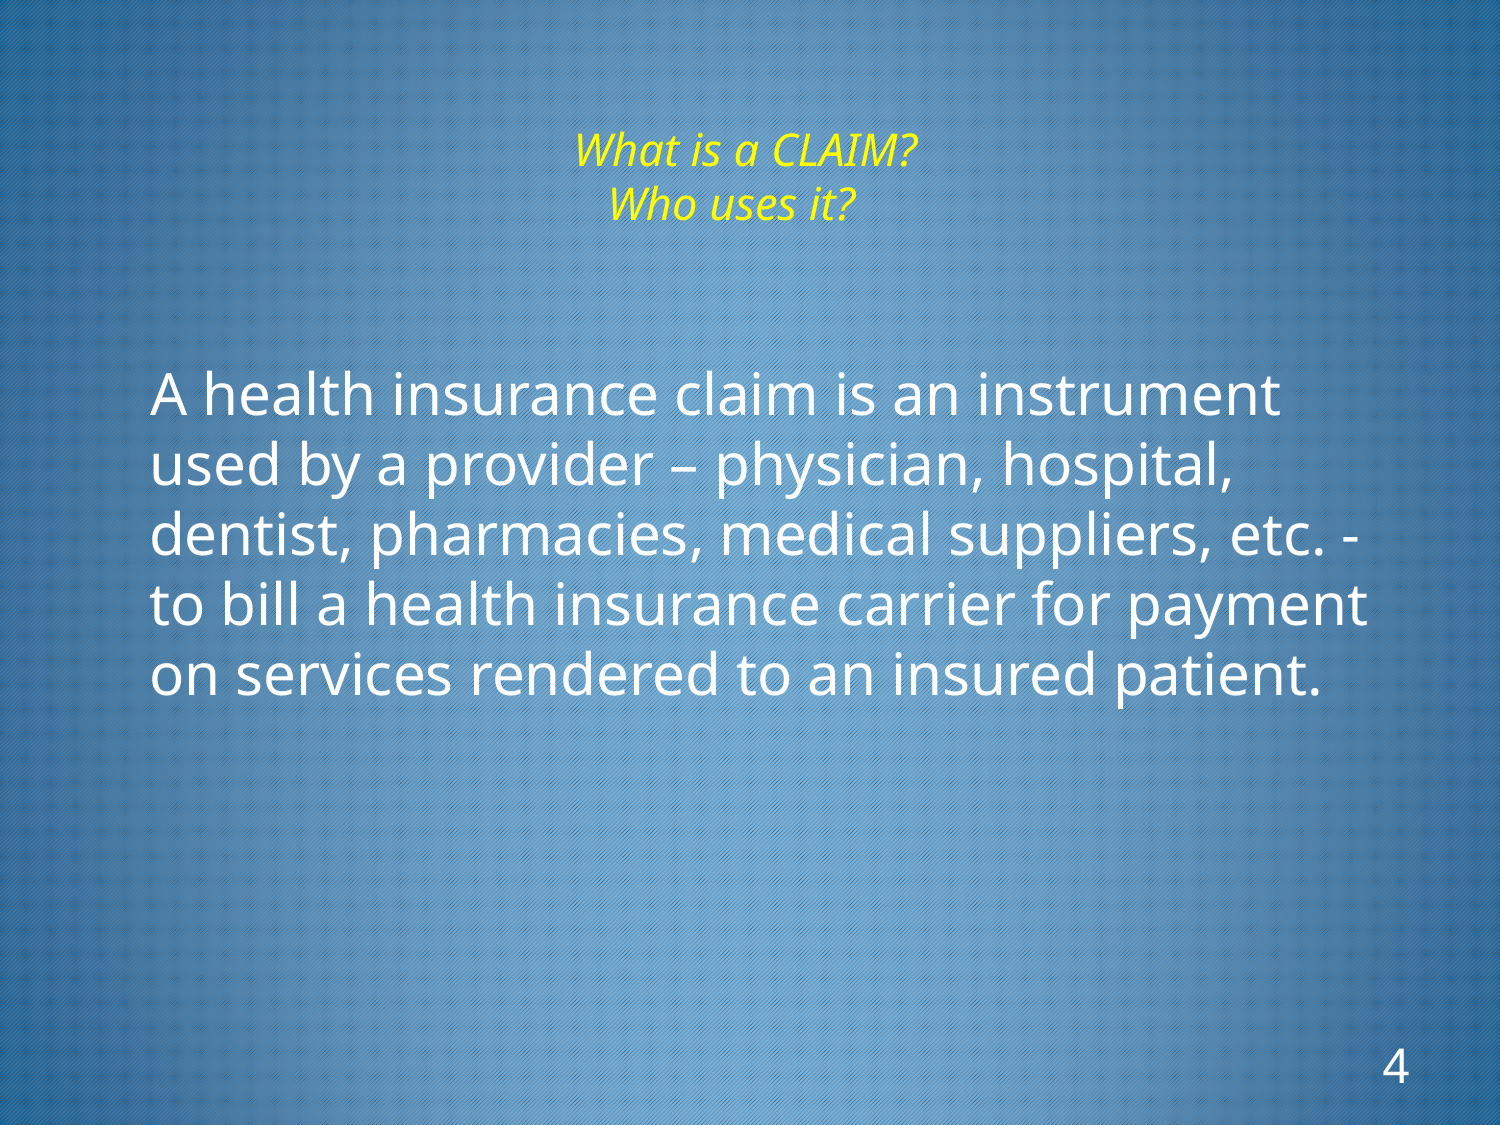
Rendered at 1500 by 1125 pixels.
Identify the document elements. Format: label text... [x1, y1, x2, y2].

slide_number 4 [1074, 1024, 1425, 1103]
list A health insurance claim is an instrument used by a provider – physician, hospital, dentist, pharmacies, medical suppliers, etc. - to bill a health insurance carrier for payment on services rendered to an insured patient. [87, 350, 1400, 1000]
title What is a CLAIM? Who uses it? [112, 112, 1350, 238]
